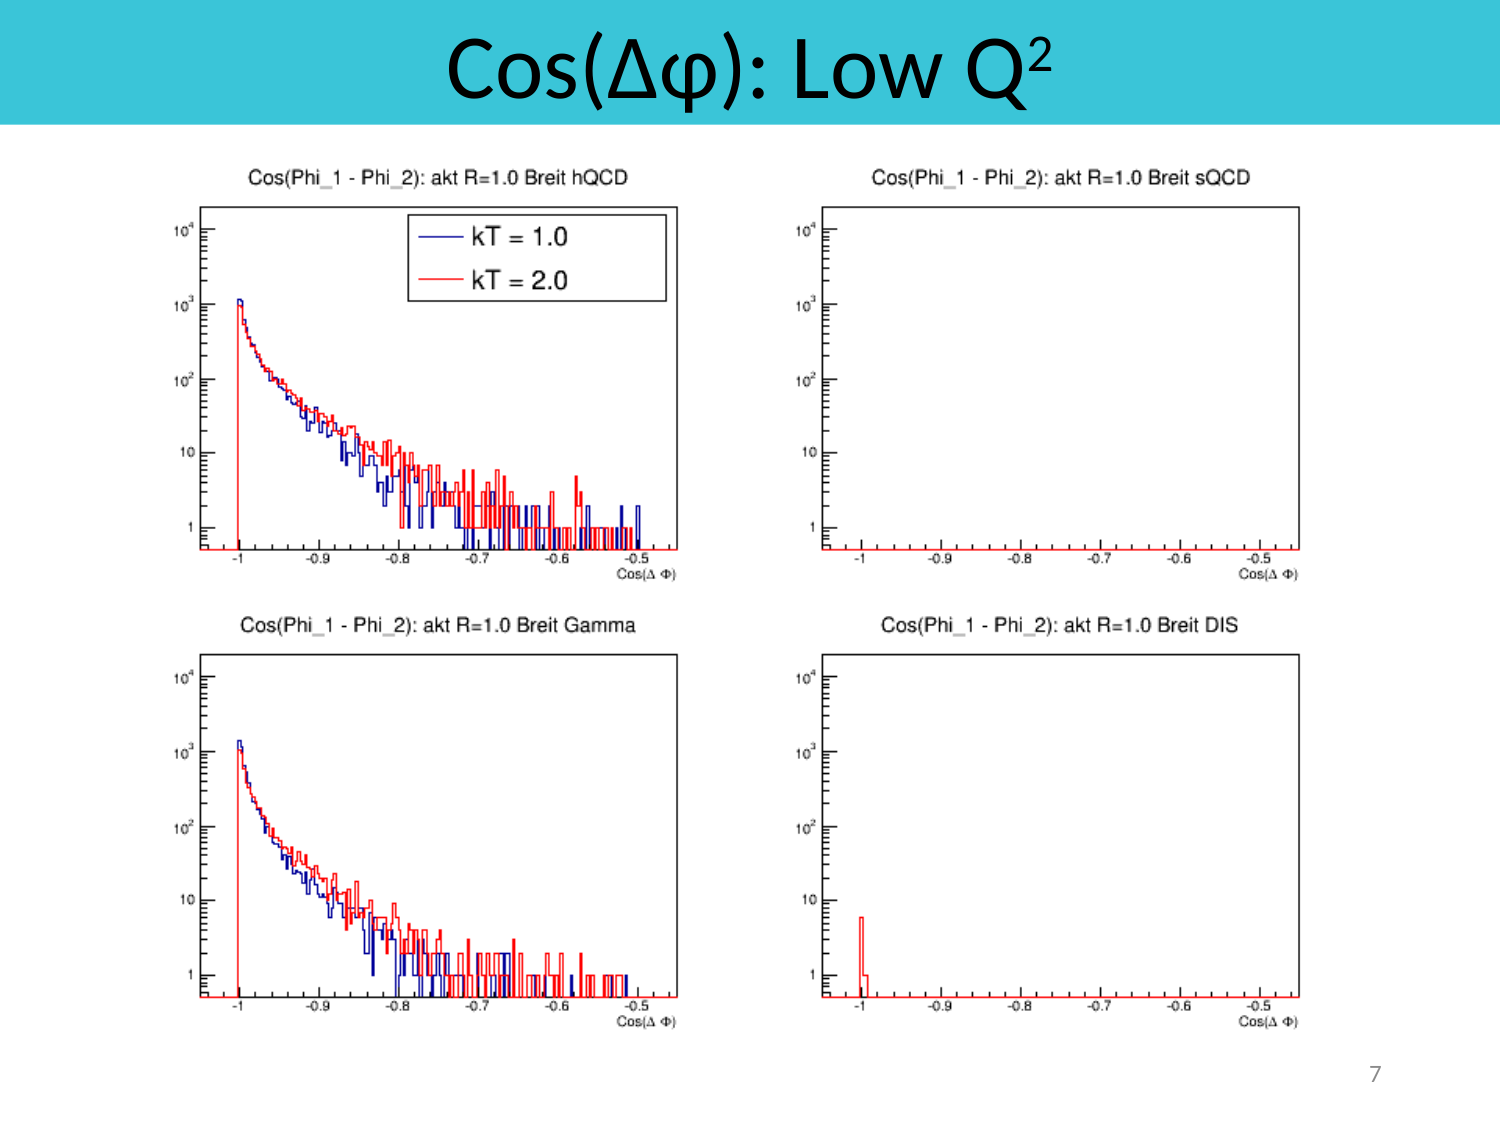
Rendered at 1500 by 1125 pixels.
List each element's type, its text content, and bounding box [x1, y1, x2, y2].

text_box Cos(∆φ): Low Q2 [0, 0, 1500, 125]
slide_number 7 [1059, 1042, 1397, 1103]
picture [128, 155, 1372, 1050]
